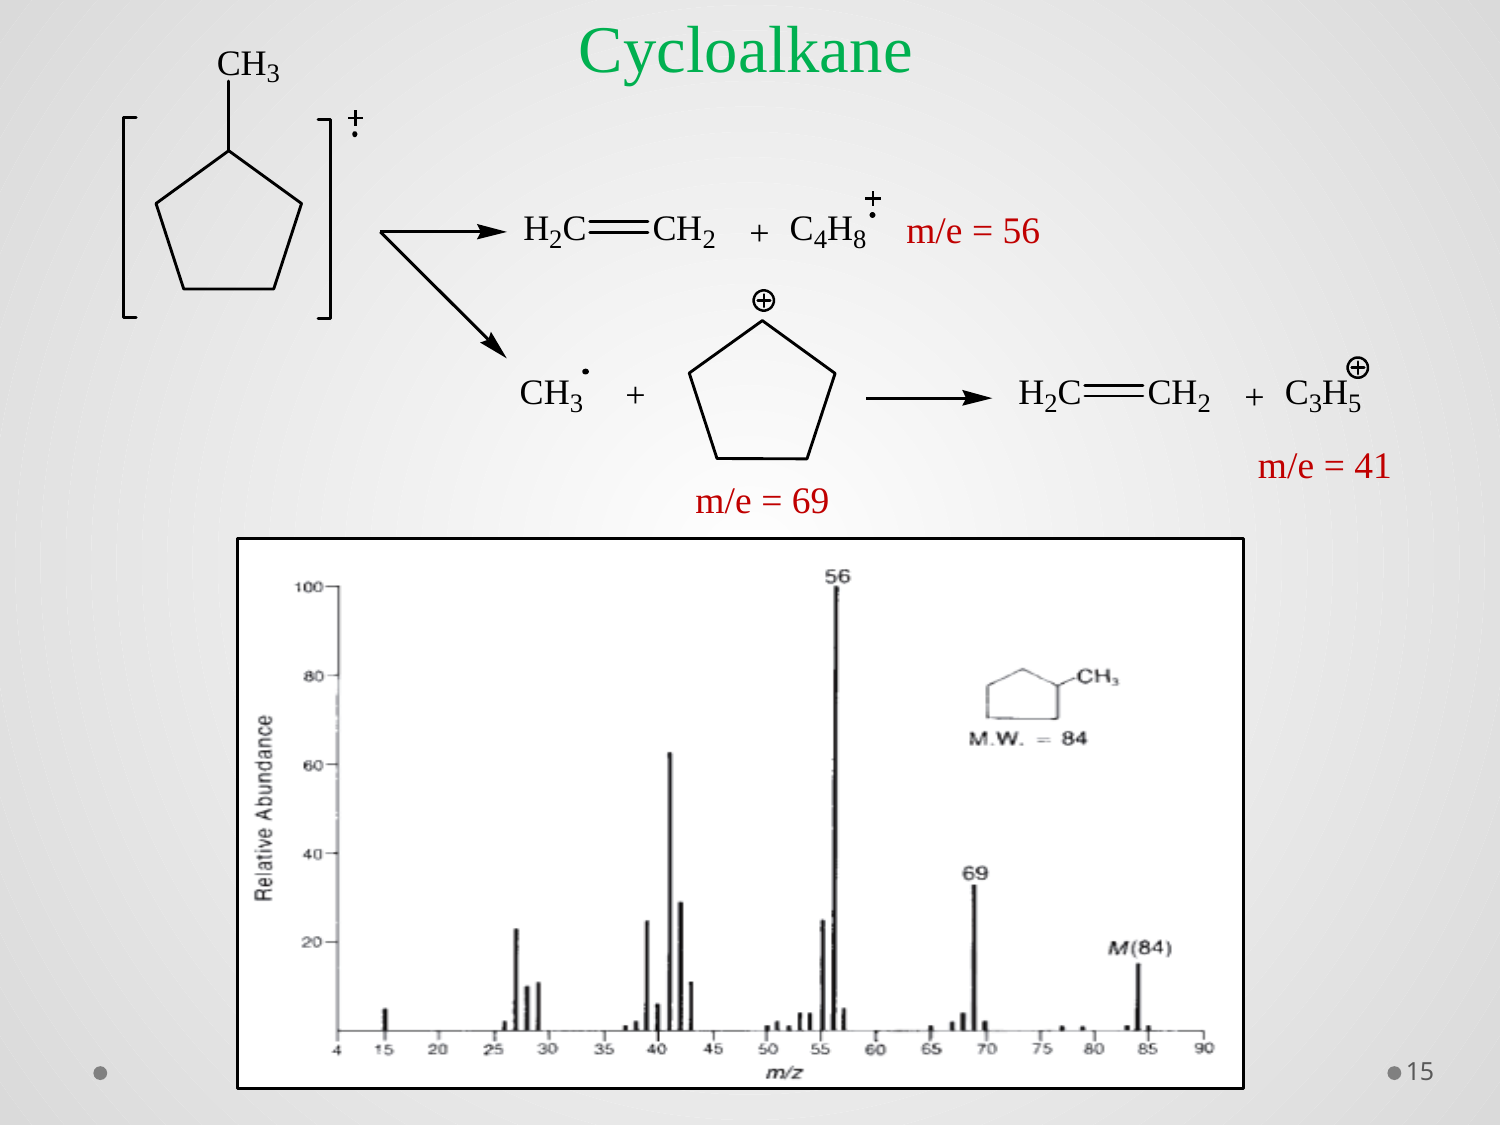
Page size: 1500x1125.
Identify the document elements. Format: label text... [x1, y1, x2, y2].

text_box m/e = 41 [1242, 433, 1407, 539]
picture [116, 46, 1376, 465]
picture [238, 539, 1243, 1087]
slide_number 15 [1401, 1042, 1494, 1103]
text_box m/e = 69 [680, 474, 845, 537]
text_box Cycloalkane [563, 0, 929, 45]
